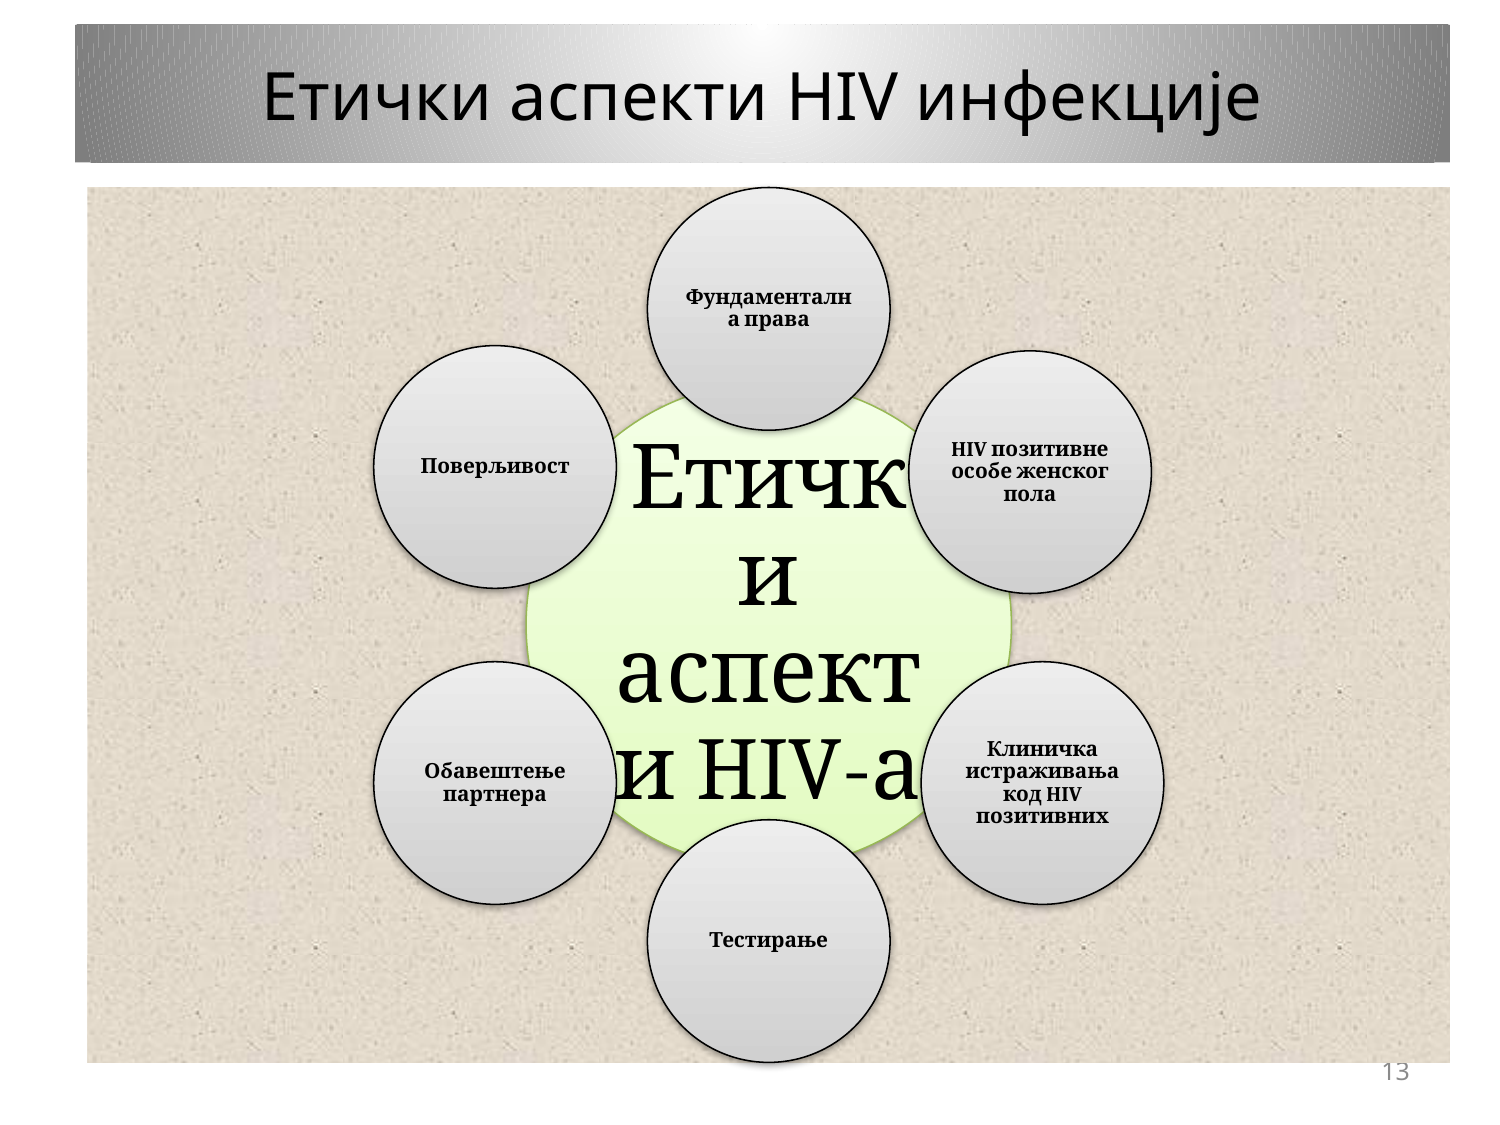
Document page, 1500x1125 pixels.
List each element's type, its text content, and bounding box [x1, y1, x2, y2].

slide_number 13 [1074, 1072, 1425, 1103]
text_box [87, 187, 1451, 1063]
title Eтички аспекти HIV инфекције [74, 24, 1451, 163]
